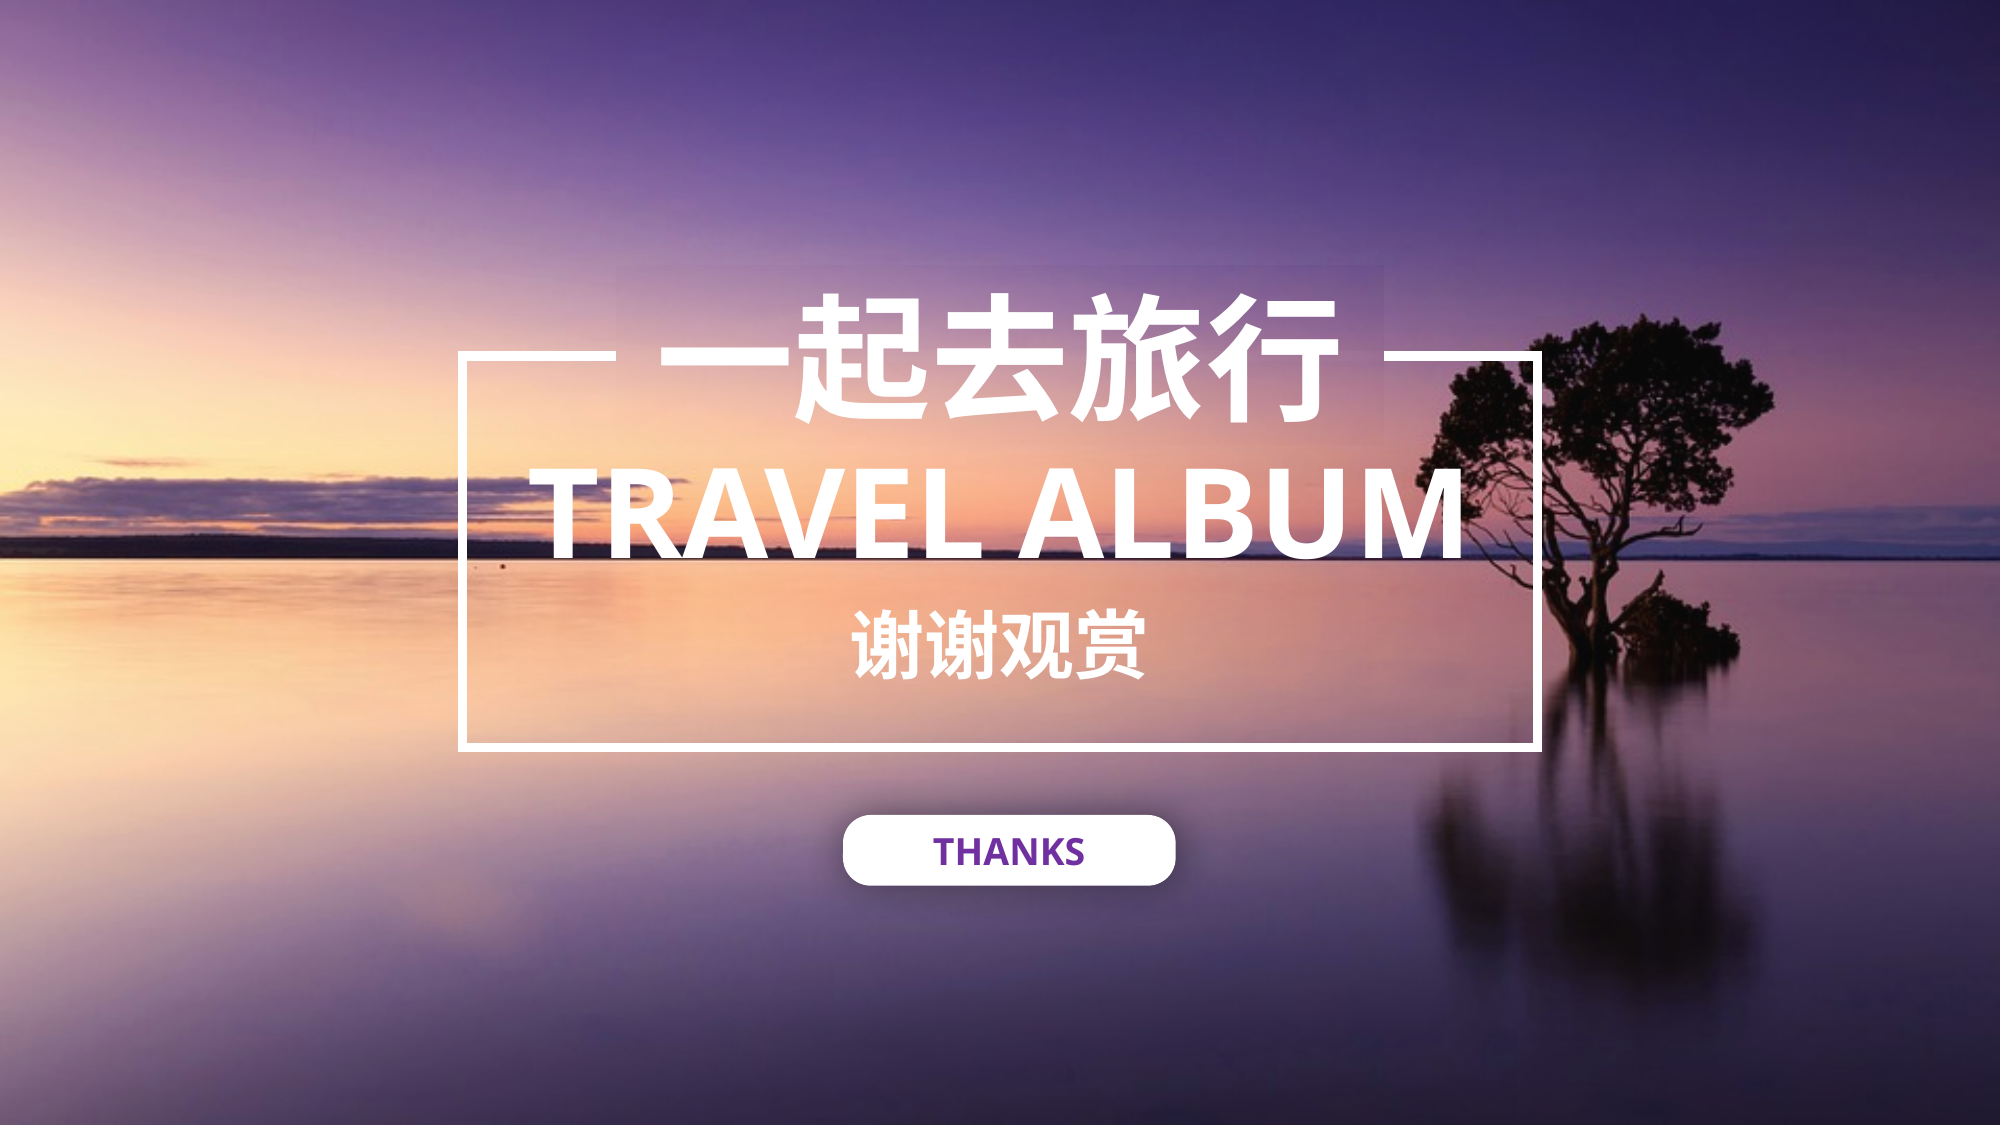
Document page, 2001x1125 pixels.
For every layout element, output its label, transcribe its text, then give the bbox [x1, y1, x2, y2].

text_box 谢谢观赏 [471, 591, 1529, 696]
picture [0, 0, 2000, 1125]
text_box 一起去旅行 [616, 265, 1384, 426]
text_box [461, 355, 1539, 748]
text_box TRAVEL ALBUM [471, 426, 1529, 591]
text_box THANKS [842, 814, 1176, 886]
